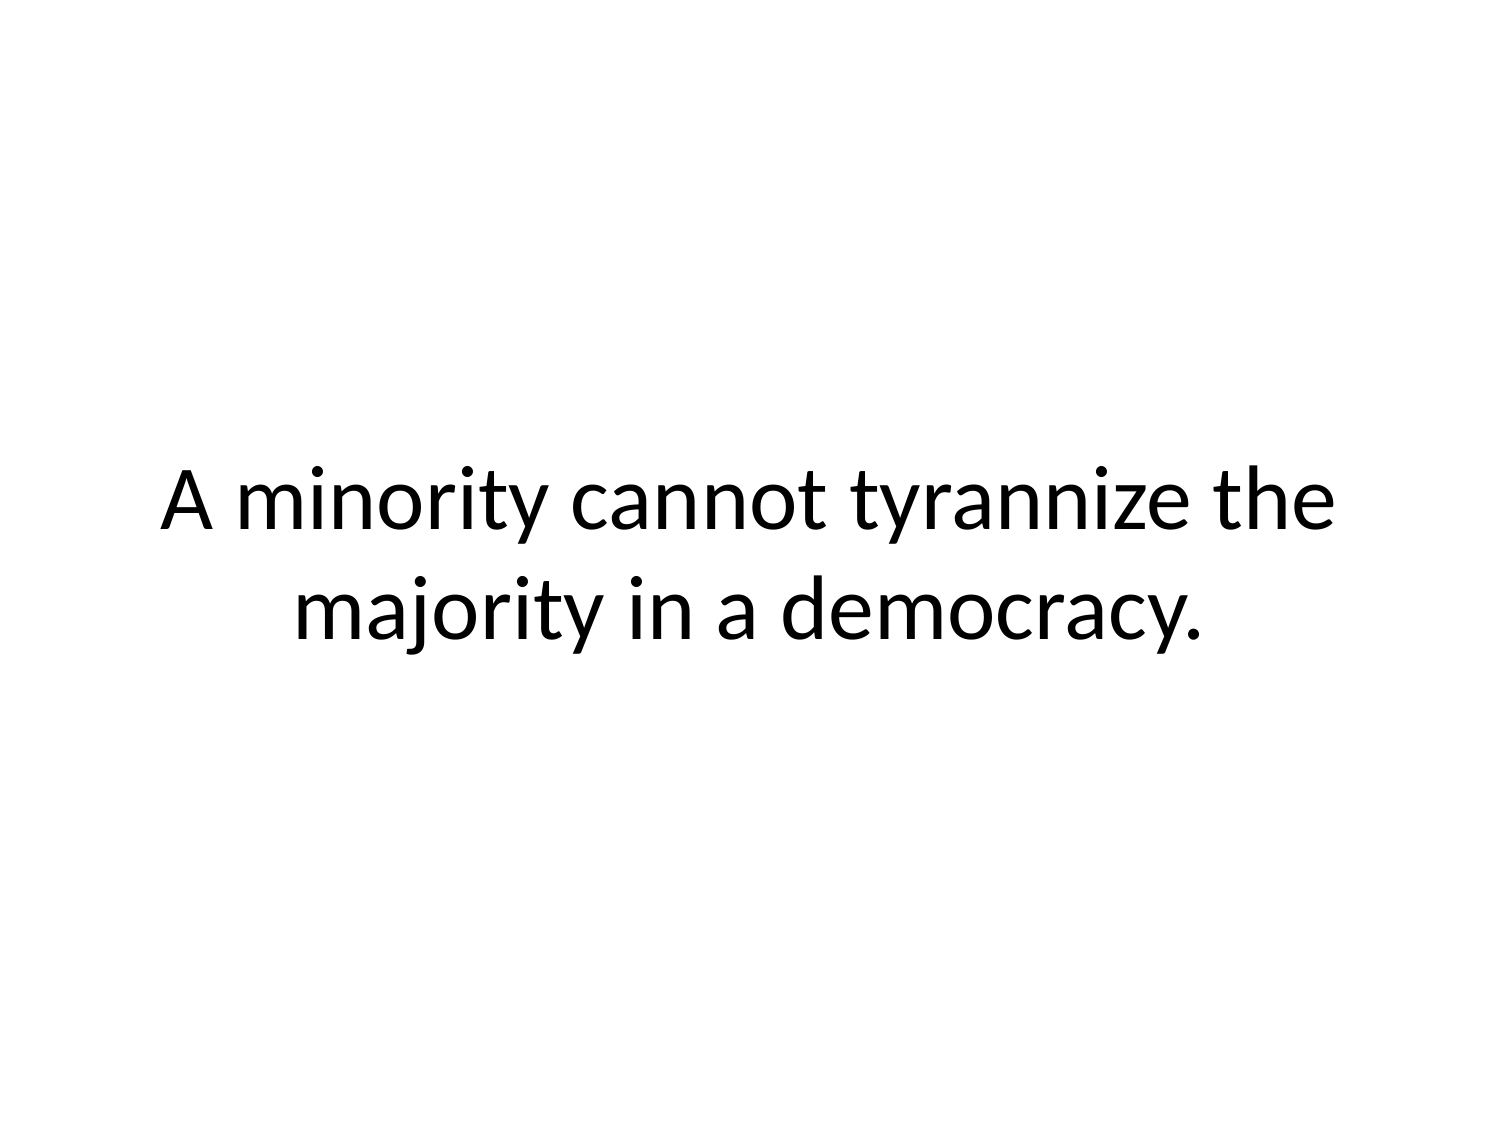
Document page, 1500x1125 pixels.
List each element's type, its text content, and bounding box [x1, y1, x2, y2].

title A minority cannot tyrannize the majority in a democracy. [74, 44, 1426, 1051]
